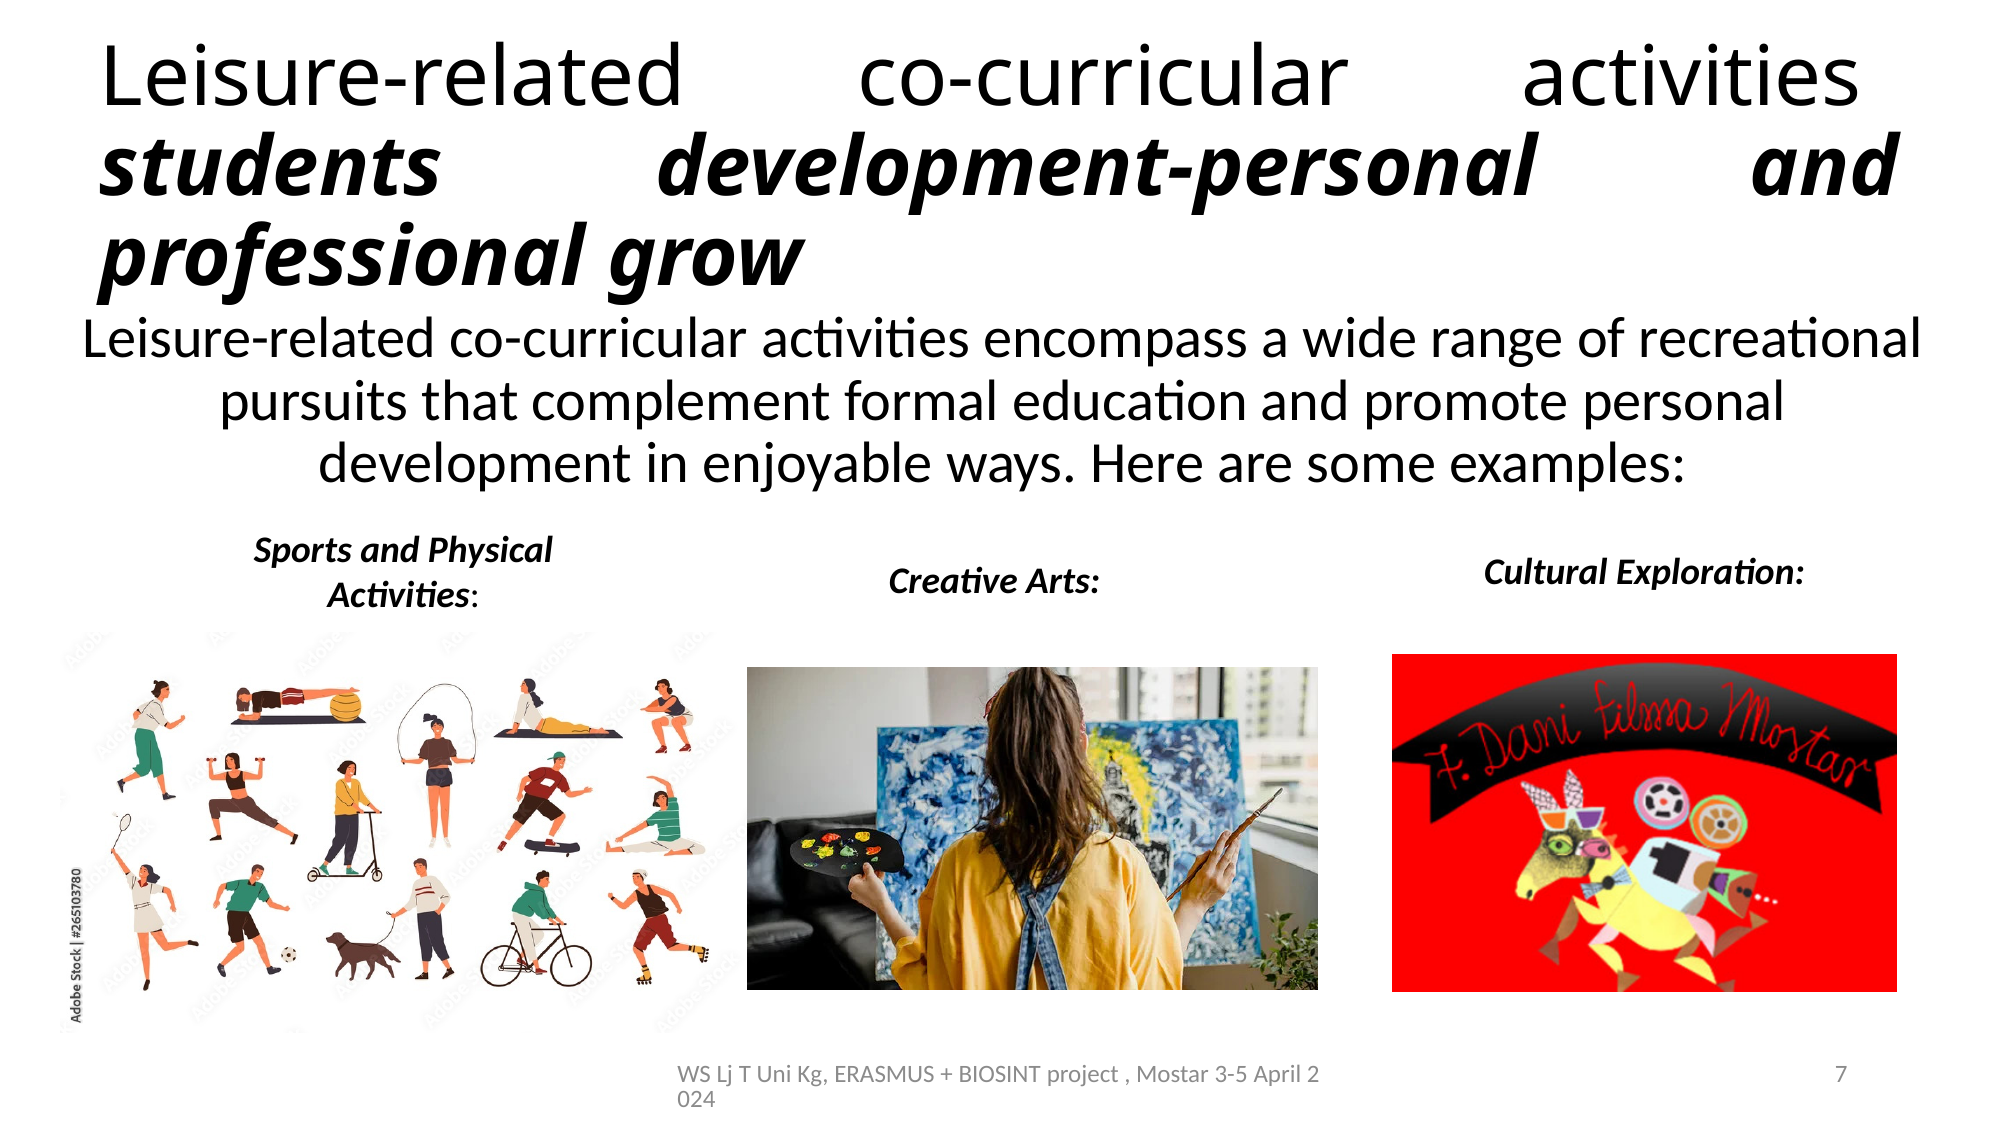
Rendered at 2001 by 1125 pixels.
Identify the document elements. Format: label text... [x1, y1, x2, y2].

text_box Creative Arts: [874, 548, 1126, 653]
slide_number 7 [1412, 1042, 1863, 1103]
picture [60, 632, 1318, 1033]
picture [1392, 654, 1897, 992]
text_box Cultural Exploration: [1469, 539, 1829, 645]
list Leisure-related co-curricular activities encompass a wide range of recreational pursuits that complement formal education and promote personal development in enjoyable ways. Here are some examples: [53, 299, 1953, 1011]
text_box Sports and Physical Activities: [209, 517, 599, 632]
title Leisure-related co-curricular activities students development-personal and professional grow [84, 59, 1916, 278]
footer WS Lj T Uni Kg, ERASMUS + BIOSINT project , Mostar 3-5 April 2024 [662, 1042, 1338, 1103]
